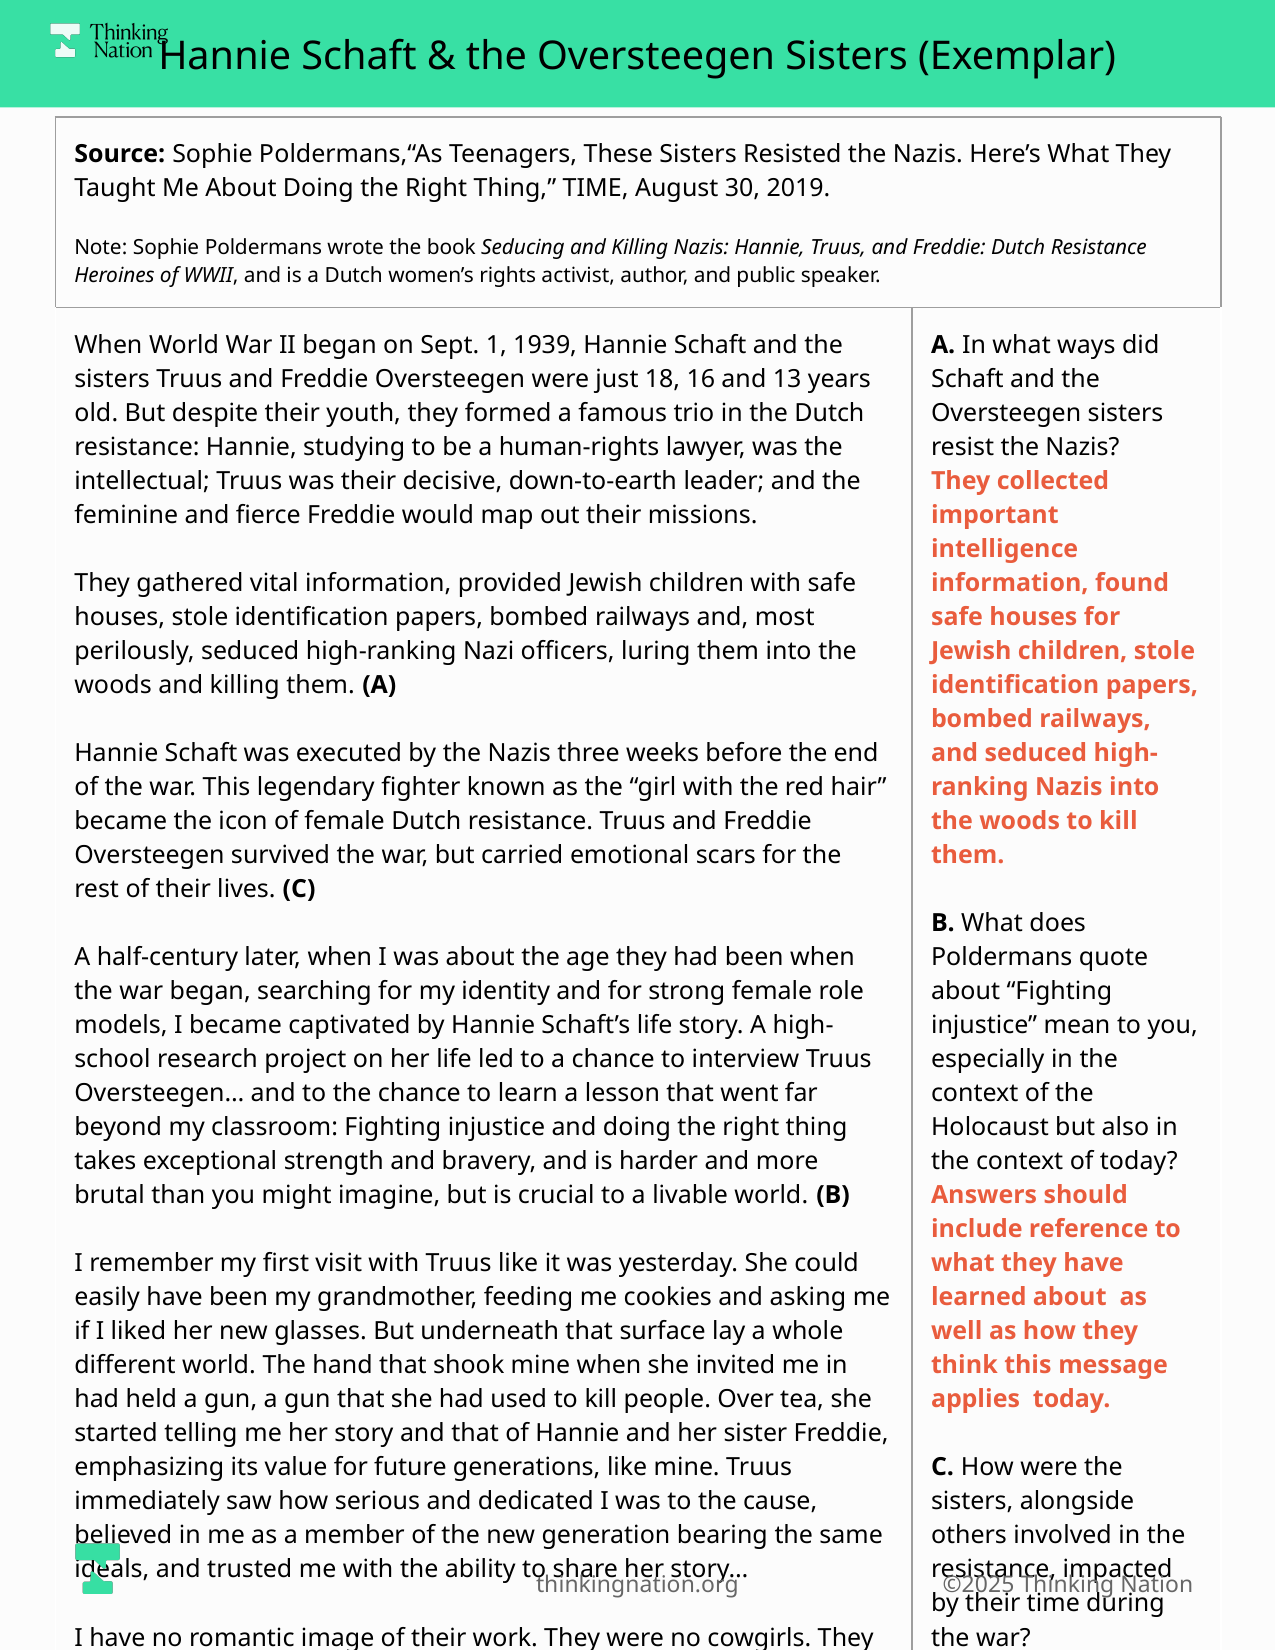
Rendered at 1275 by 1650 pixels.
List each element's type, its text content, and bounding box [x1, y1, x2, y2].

text_box Hannie Schaft & the Oversteegen Sisters (Exemplar) [0, 0, 1275, 108]
text_box ©2025 Thinking Nation [907, 1553, 1210, 1605]
picture [62, 1533, 133, 1604]
picture [36, 12, 172, 69]
table_header Source: Sophie Poldermans,“As Teenagers, These Sisters Resisted the Nazis. Here’s What They Taught Me About Doing the Right Thing,” TIME, August 30, 2019. Note: Sophie Poldermans wrote the book Seducing and Killing Nazis: Hannie, Truus, and Freddie: Dutch Resistance Heroines of WWII, and is a Dutch women’s rights activist, author, and public speaker. [56, 118, 1220, 307]
table_cell A. In what ways did Schaft and the Oversteegen sisters resist the Nazis? They collected important intelligence information, found safe houses for Jewish children, stole identification papers, bombed railways, and seduced high-ranking Nazis into the woods to kill them. B. What does Poldermans quote about “Fighting injustice” mean to you, especially in the context of the Holocaust but also in the context of today? Answers should include reference to what they have learned about as well as how they think this message applies today. C. How were the sisters, alongside others involved in the resistance, impacted by their time during the war? Due to the traumatic nature of their work, many suffered from PTSD as well as depression. [913, 308, 1220, 1650]
text_box thinkingnation.org [486, 1553, 789, 1605]
table_cell When World War II began on Sept. 1, 1939, Hannie Schaft and the sisters Truus and Freddie Oversteegen were just 18, 16 and 13 years old. But despite their youth, they formed a famous trio in the Dutch resistance: Hannie, studying to be a human-rights lawyer, was the intellectual; Truus was their decisive, down-to-earth leader; and the feminine and fierce Freddie would map out their missions. They gathered vital information, provided Jewish children with safe houses, stole identification papers, bombed railways and, most perilously, seduced high-ranking Nazi officers, luring them into the woods and killing them. (A) Hannie Schaft was executed by the Nazis three weeks before the end of the war. This legendary fighter known as the “girl with the red hair” became the icon of female Dutch resistance. Truus and Freddie Oversteegen survived the war, but carried emotional scars for the rest of their lives. (C) A half-century later, when I was about the age they had been when the war began, searching for my identity and for strong female role models, I became captivated by Hannie Schaft’s life story. A high-school research project on her life led to a chance to interview Truus Oversteegen… and to the chance to learn a lesson that went far beyond my classroom: Fighting injustice and doing the right thing takes exceptional strength and bravery, and is harder and more brutal than you might imagine, but is crucial to a livable world. (B) I remember my first visit with Truus like it was yesterday. She could easily have been my grandmother, feeding me cookies and asking me if I liked her new glasses. But underneath that surface lay a whole different world. The hand that shook mine when she invited me in had held a gun, a gun that she had used to kill people. Over tea, she started telling me her story and that of Hannie and her sister Freddie, emphasizing its value for future generations, like mine. Truus immediately saw how serious and dedicated I was to the cause, believed in me as a member of the new generation bearing the same ideals, and trusted me with the ability to share her story… I have no romantic image of their work. They were no cowgirls. They inspired me on many levels, but their work in pursuit of the right thing was, by necessity, ruthless. [56, 308, 911, 1650]
